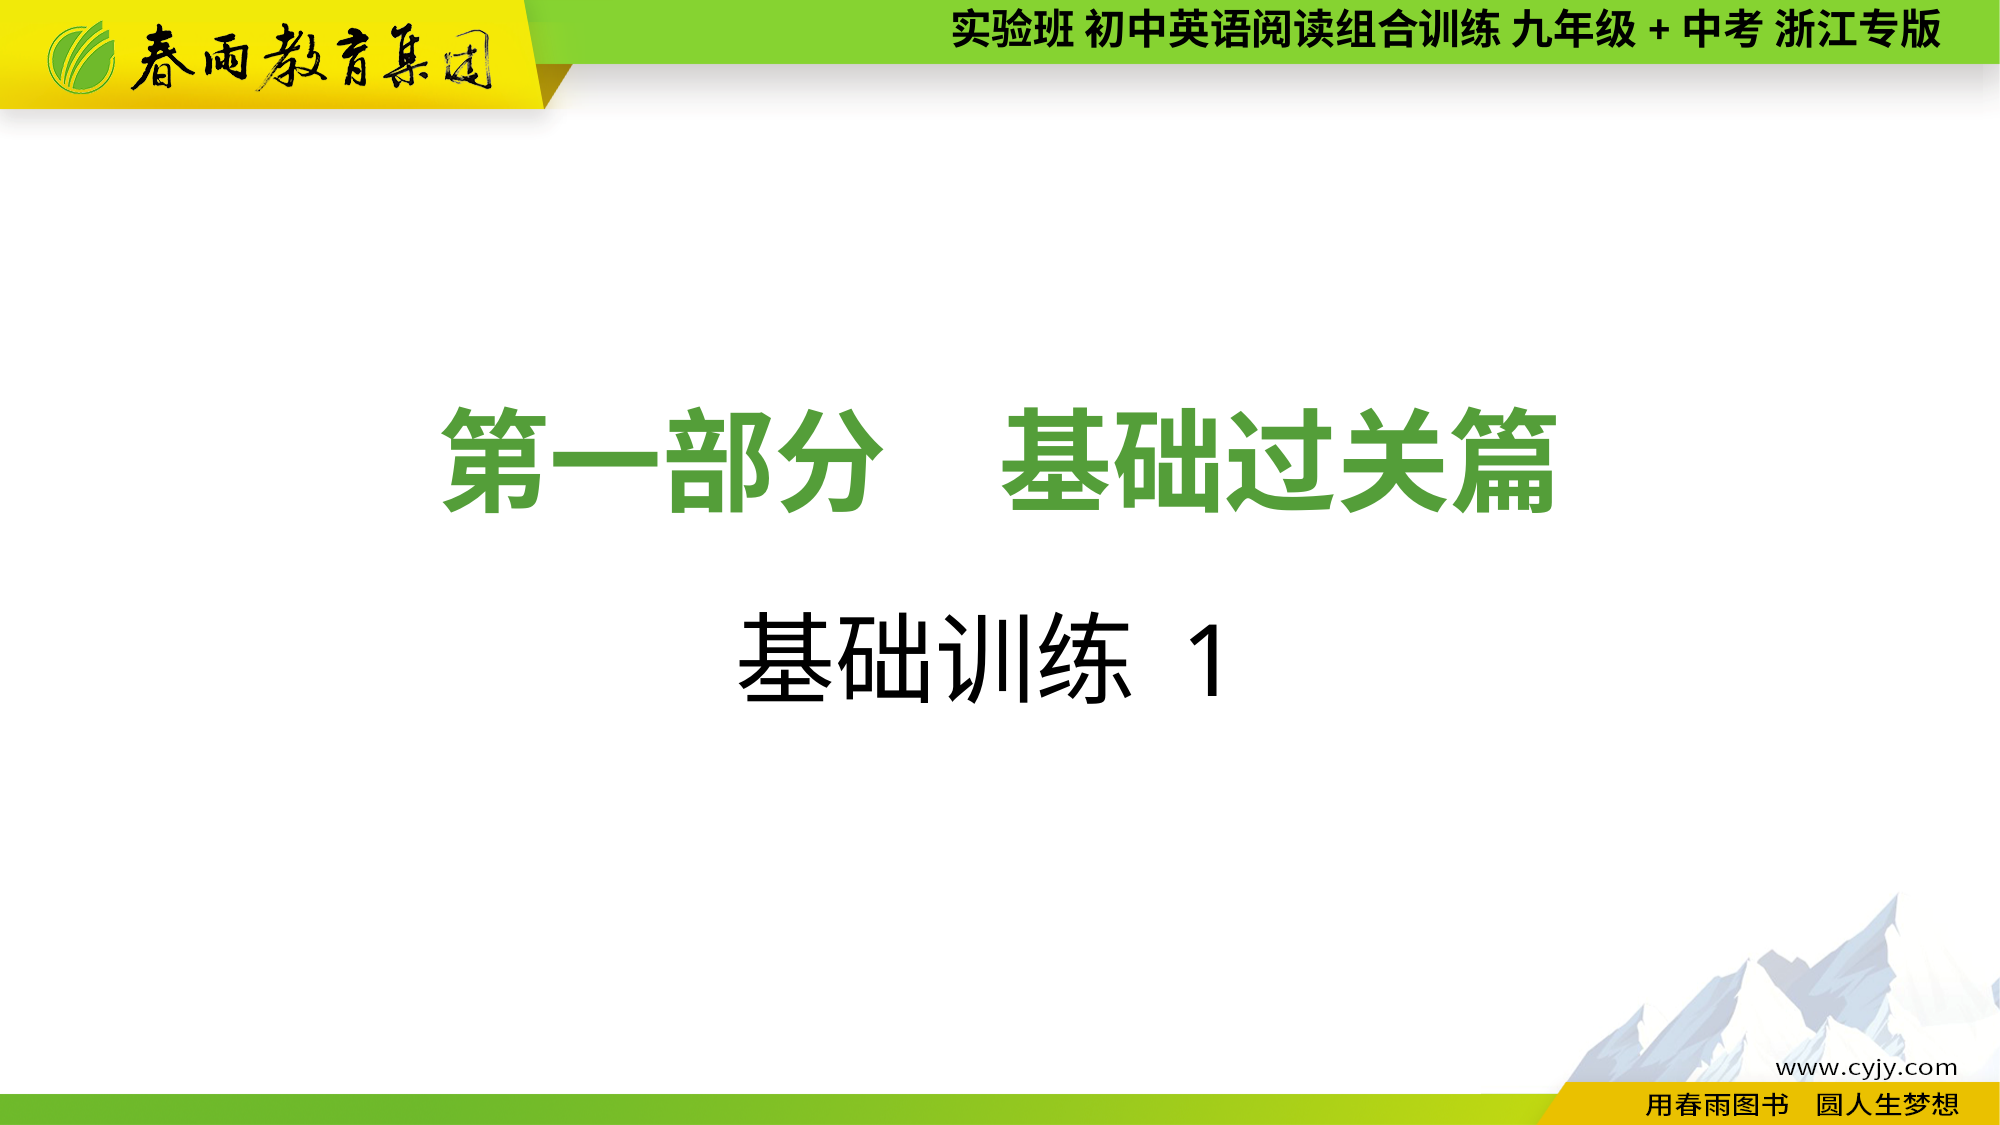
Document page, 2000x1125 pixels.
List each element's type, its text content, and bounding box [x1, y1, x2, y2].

picture [0, 0, 2000, 1125]
text_box 第一部分 基础过关篇 [54, 316, 1946, 528]
text_box 基础训练 1 [54, 528, 1946, 724]
